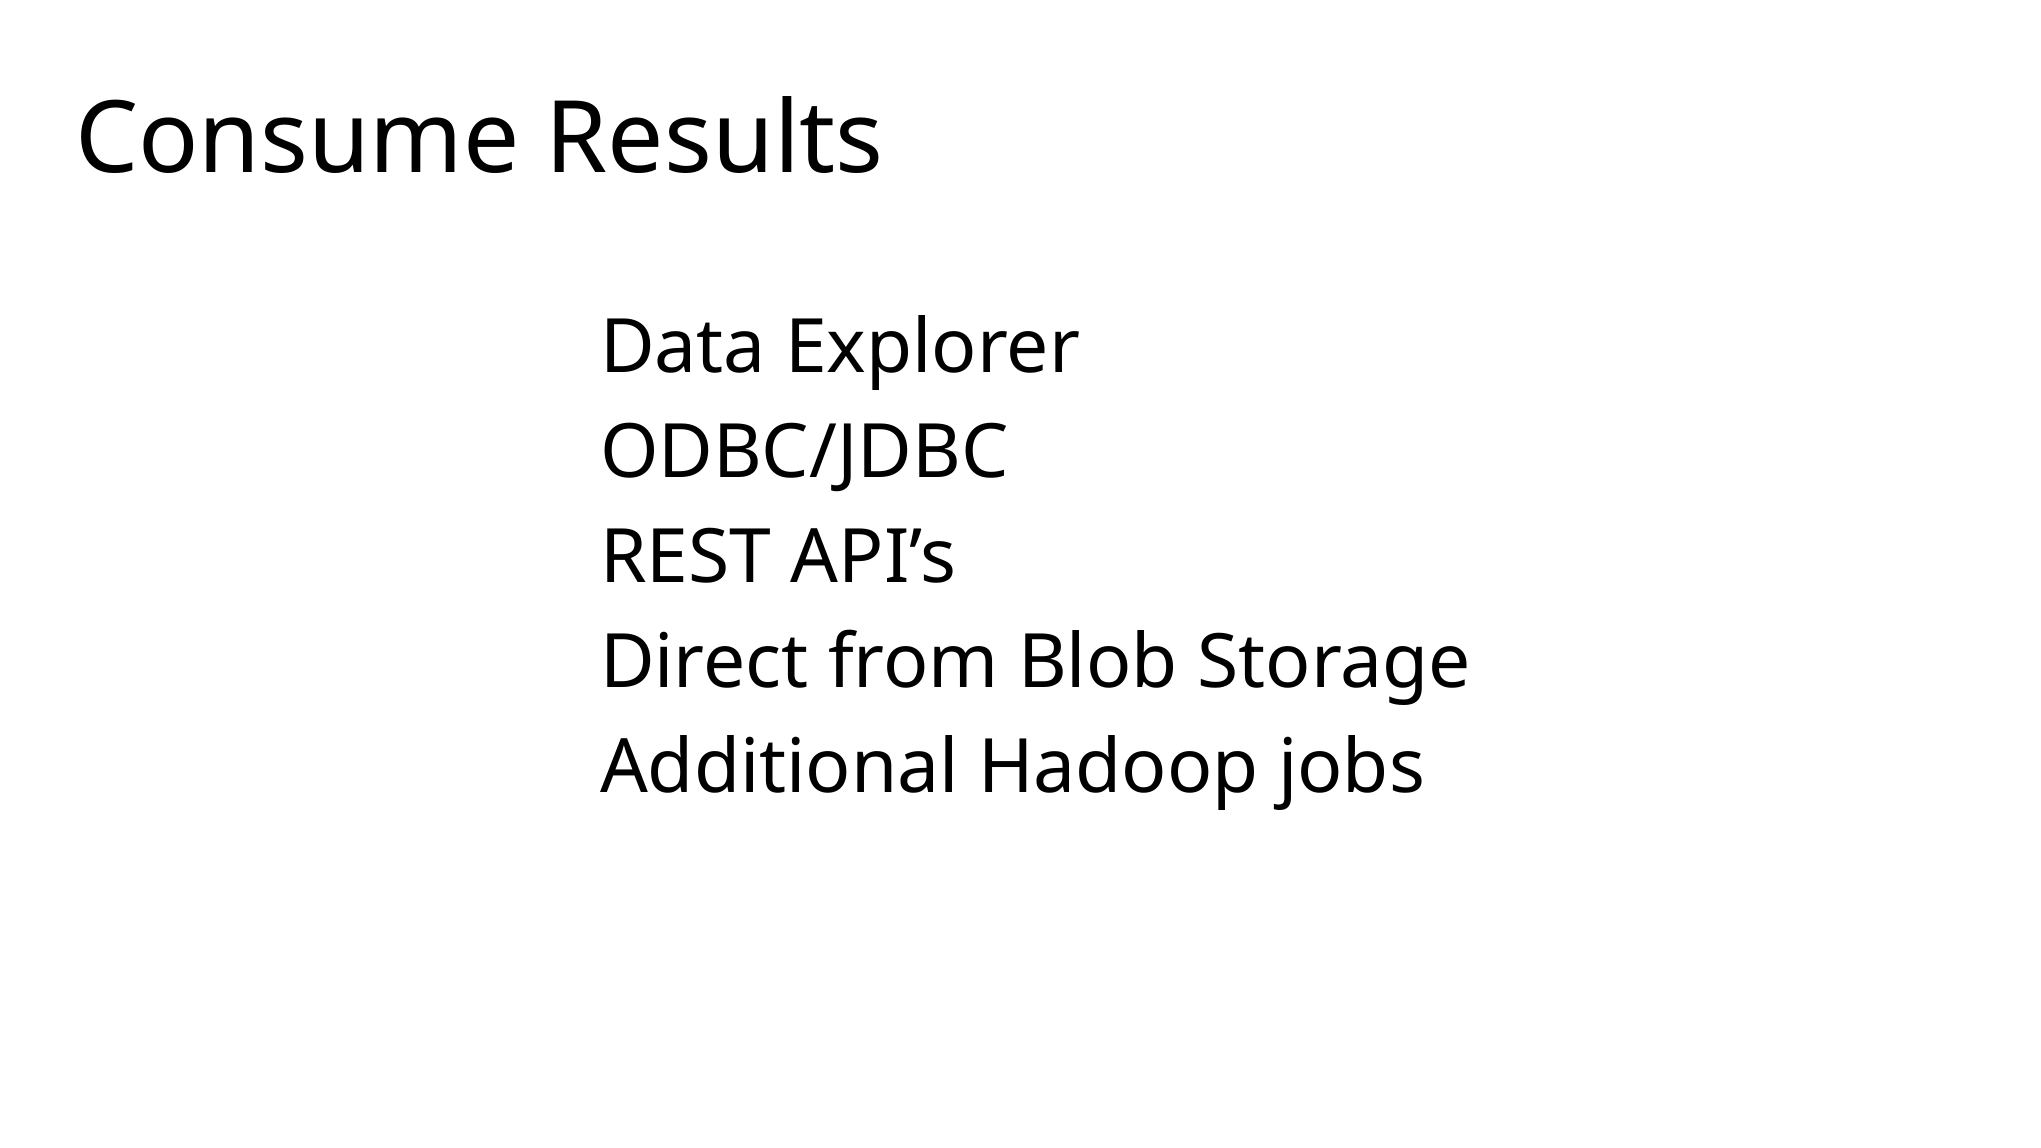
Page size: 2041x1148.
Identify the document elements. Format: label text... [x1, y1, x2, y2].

title Consume Results [45, 48, 1996, 199]
list Data Explorer ODBC/JDBC REST API’s Direct from Blob Storage Additional Hadoop jobs [570, 273, 1996, 1099]
